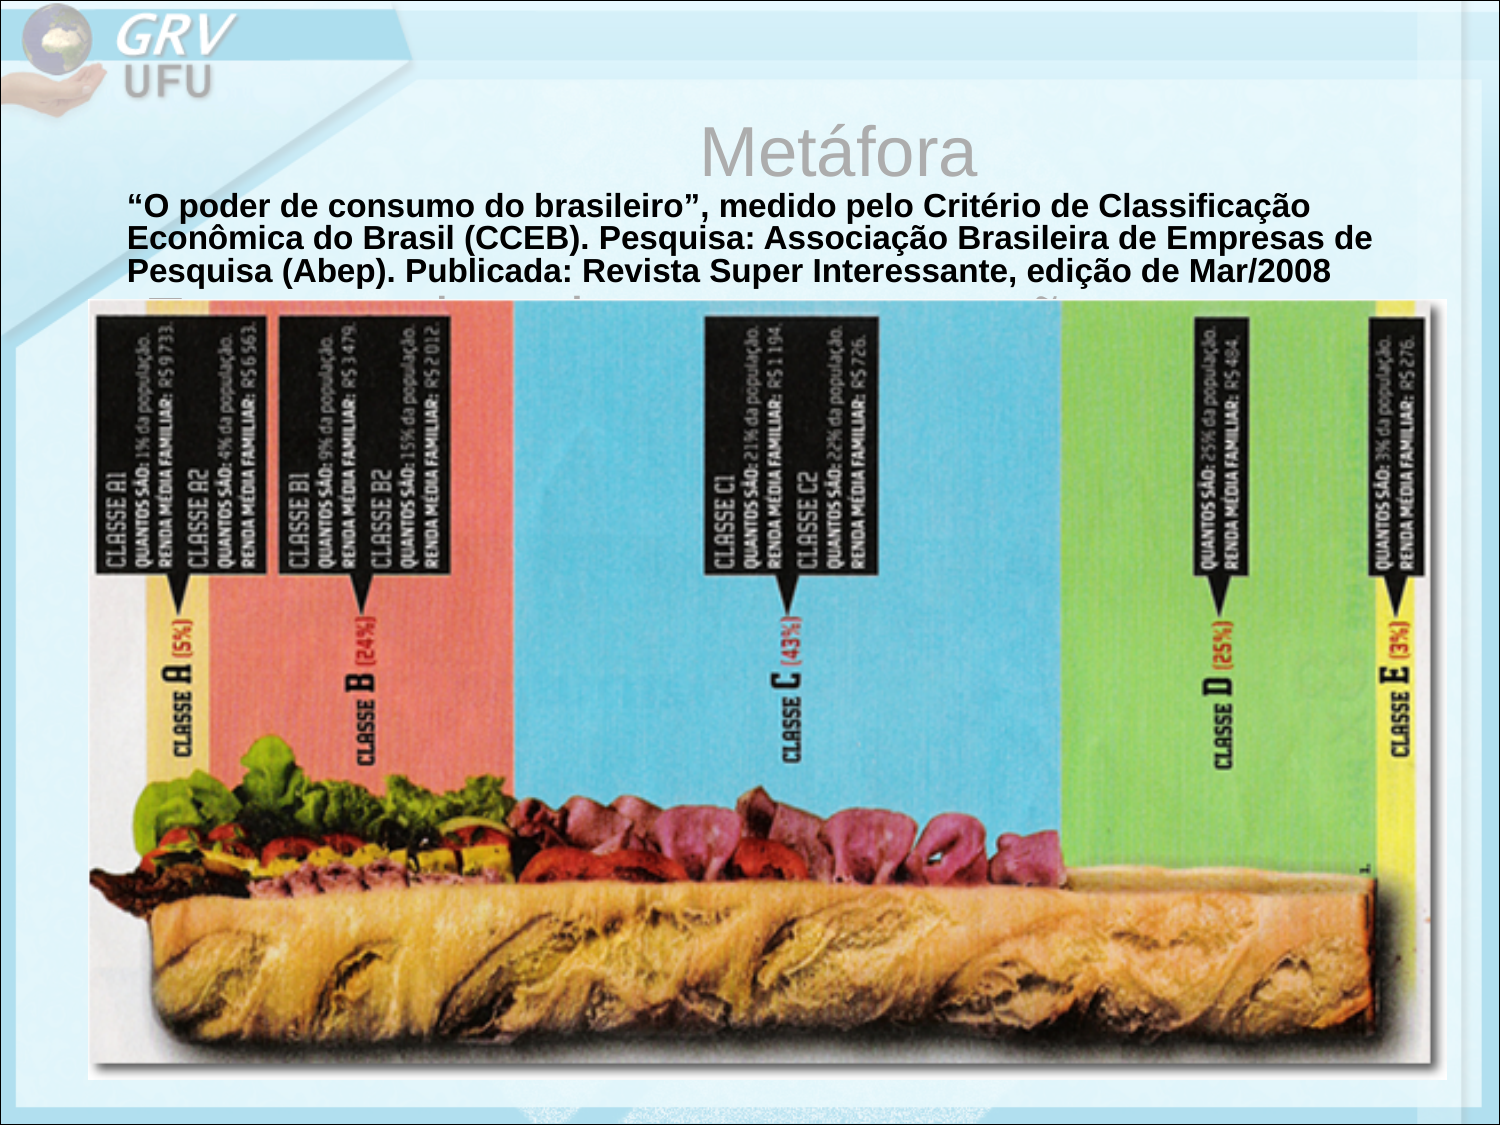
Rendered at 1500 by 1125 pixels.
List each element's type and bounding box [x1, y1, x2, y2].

text_box [0, 0, 1500, 1125]
